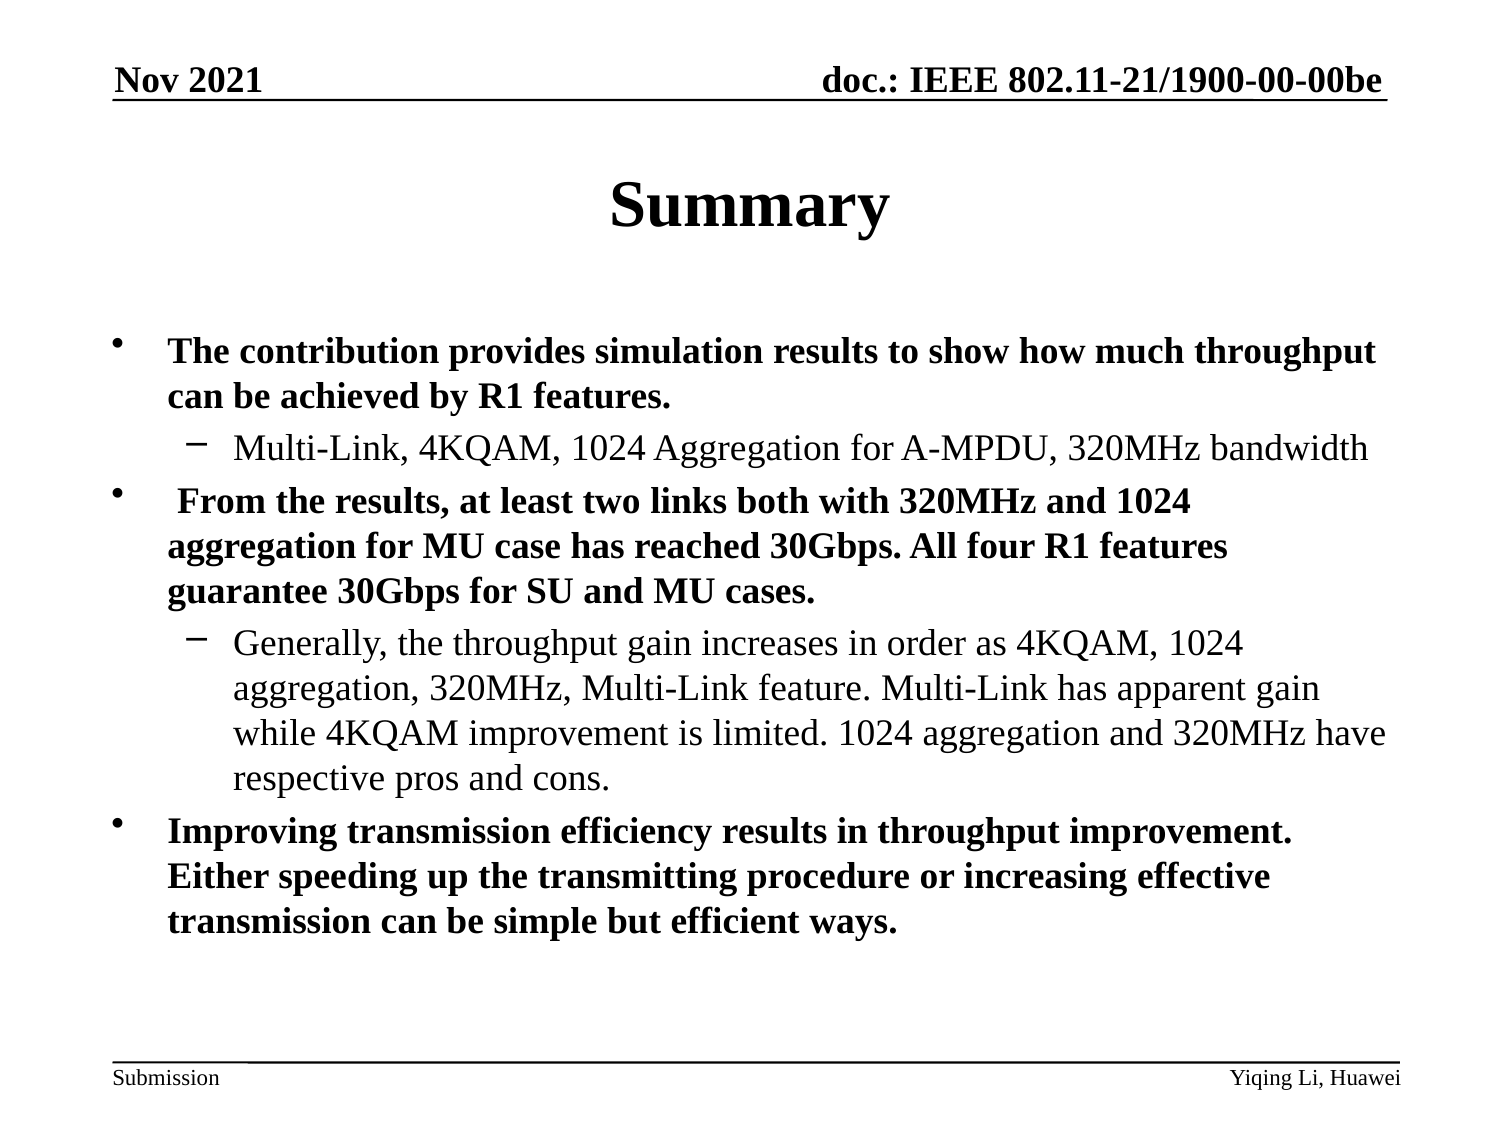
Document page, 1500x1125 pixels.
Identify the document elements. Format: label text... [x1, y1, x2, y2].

list The contribution provides simulation results to show how much throughput can be achieved by R1 features. Multi-Link, 4KQAM, 1024 Aggregation for A-MPDU, 320MHz bandwidth From the results, at least two links both with 320MHz and 1024 aggregation for MU case has reached 30Gbps. All four R1 features guarantee 30Gbps for SU and MU cases. Generally, the throughput gain increases in order as 4KQAM, 1024 aggregation, 320MHz, Multi-Link feature. Multi-Link has apparent gain while 4KQAM improvement is limited. 1024 aggregation and 320MHz have respective pros and cons. Improving transmission efficiency results in throughput improvement. Either speeding up the transmitting procedure or increasing effective transmission can be simple but efficient ways. [95, 317, 1405, 994]
title Summary [112, 112, 1388, 288]
footer Yiqing Li, Huawei [1227, 1061, 1402, 1091]
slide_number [114, 54, 278, 101]
